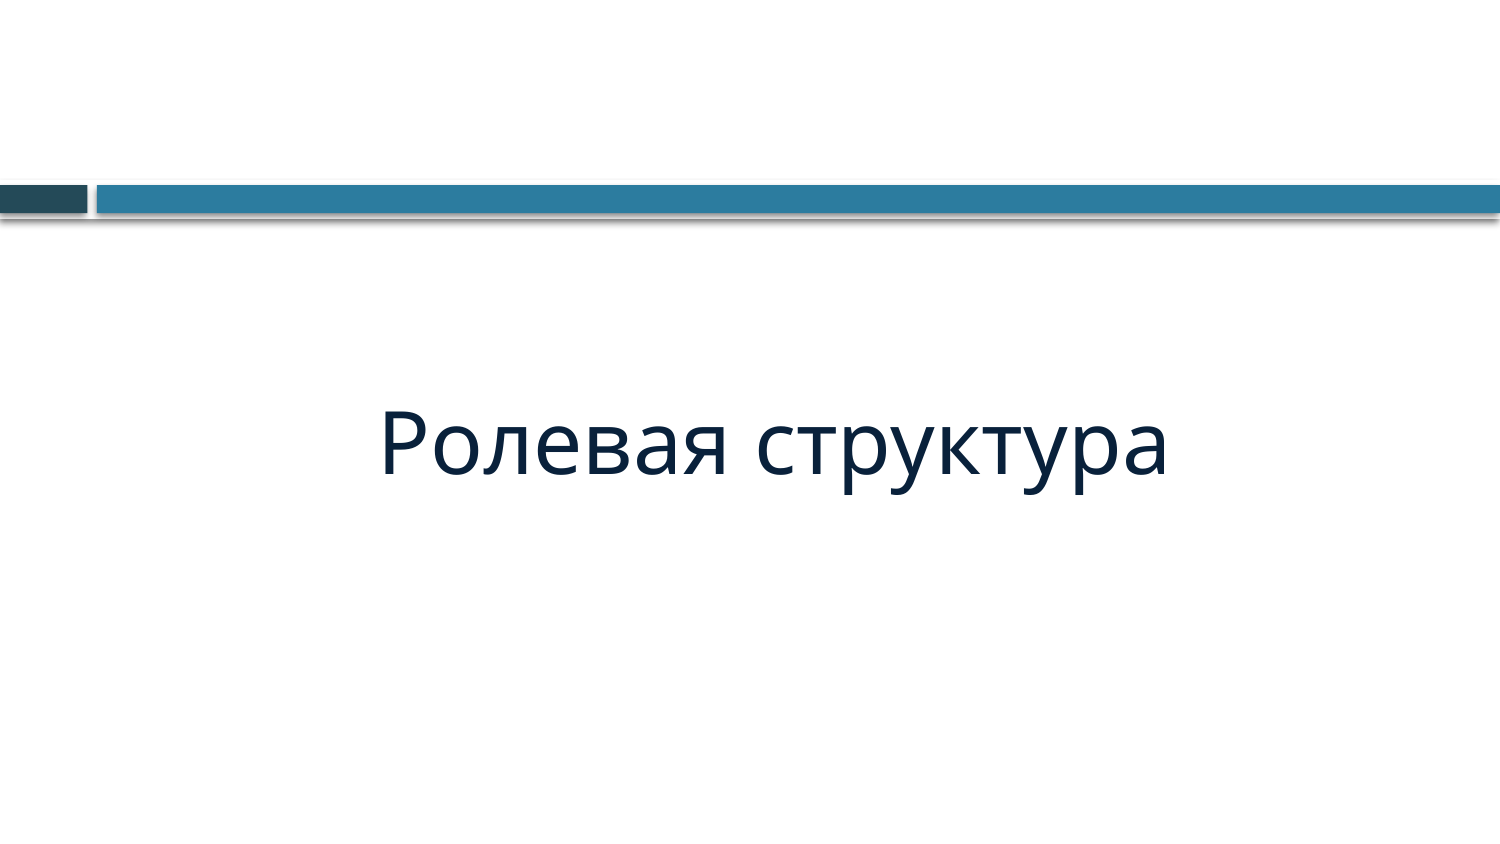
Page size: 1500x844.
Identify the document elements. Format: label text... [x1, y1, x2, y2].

title Ролевая структура [362, 334, 1500, 500]
